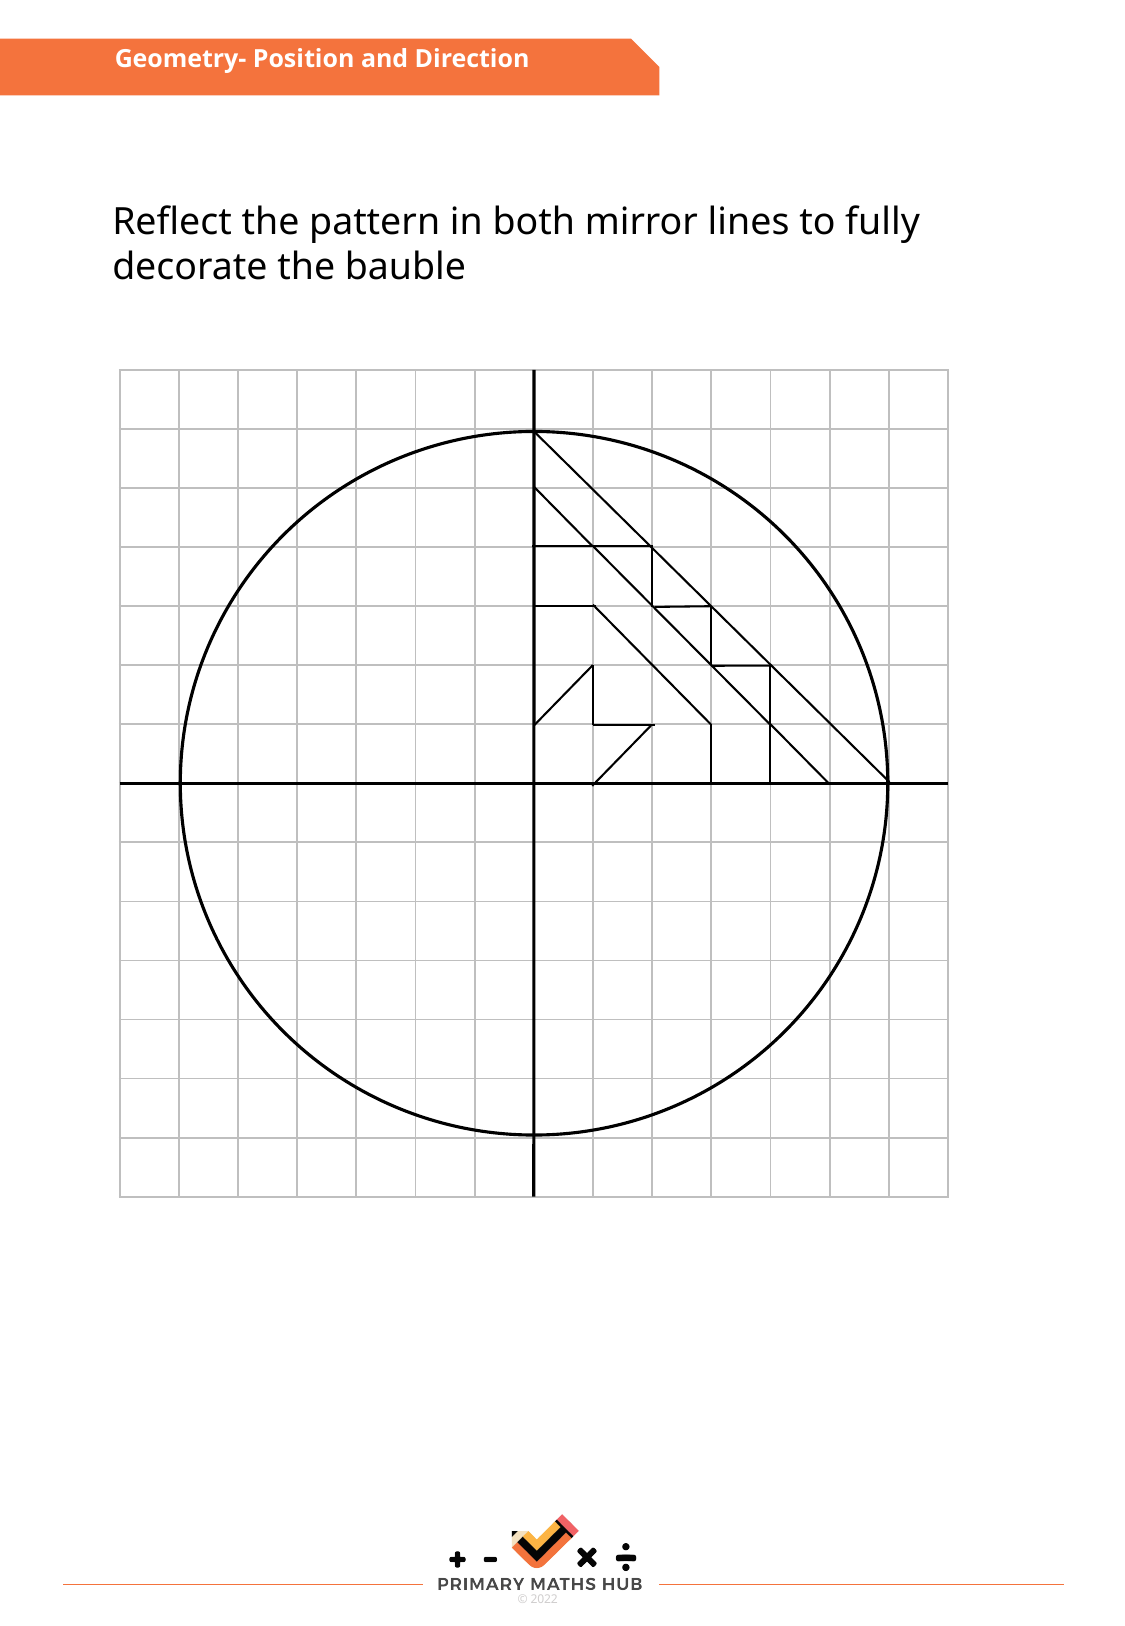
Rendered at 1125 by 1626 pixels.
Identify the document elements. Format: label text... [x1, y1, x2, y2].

table_cell [121, 902, 178, 960]
table_cell [121, 666, 178, 723]
text_box [179, 430, 534, 783]
table_header [831, 371, 888, 428]
table_cell [416, 1117, 474, 1137]
table_header [890, 371, 947, 428]
table_cell [541, 1132, 592, 1137]
table_cell [239, 981, 269, 1019]
table_cell [180, 489, 237, 546]
table_cell [239, 489, 296, 546]
table_cell [180, 1020, 237, 1078]
table_cell [121, 843, 178, 901]
table_cell [476, 430, 513, 435]
table_cell [121, 607, 178, 664]
table_cell [239, 1020, 296, 1078]
table_cell [239, 1139, 296, 1196]
table_cell [831, 1079, 888, 1137]
table_cell [890, 1079, 947, 1137]
table_cell [476, 1139, 532, 1196]
table_cell [180, 1079, 237, 1137]
table_cell [121, 1139, 178, 1196]
table_cell [712, 1079, 770, 1137]
table_cell [121, 961, 178, 1019]
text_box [592, 782, 652, 786]
table_cell [180, 666, 199, 723]
table_cell [298, 1048, 337, 1078]
table_cell [121, 725, 178, 782]
table_header [653, 371, 710, 428]
table_cell [180, 1139, 237, 1196]
table_cell [121, 430, 178, 487]
table_cell [298, 1079, 355, 1137]
table_cell [890, 1020, 947, 1078]
table_cell [731, 1048, 770, 1078]
table_cell [771, 1079, 829, 1137]
table_cell [831, 1020, 888, 1078]
text_box © 2022 [429, 1584, 646, 1614]
table_cell [831, 1139, 888, 1196]
table_cell [594, 1117, 651, 1137]
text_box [534, 431, 890, 782]
picture [432, 1512, 648, 1597]
table_cell [298, 489, 336, 518]
table_cell [890, 548, 947, 605]
table_header [121, 371, 178, 428]
table_cell [890, 607, 947, 664]
table_cell [536, 1139, 592, 1196]
table_cell [771, 1020, 829, 1078]
table_cell [357, 1090, 415, 1137]
table_header [416, 371, 474, 428]
table_cell [121, 1079, 178, 1137]
table_cell [180, 548, 237, 605]
table_header [771, 371, 829, 428]
table_cell [180, 902, 226, 960]
table_cell [416, 430, 474, 450]
text_box [535, 784, 889, 1137]
table_cell [890, 843, 947, 901]
table_cell [298, 1139, 355, 1196]
table_cell [653, 1139, 710, 1196]
table_header [180, 371, 237, 428]
table_header [536, 371, 592, 428]
table_cell [180, 430, 237, 487]
table_cell [357, 1139, 415, 1196]
table_header [357, 371, 415, 428]
table_header [298, 371, 355, 428]
table_cell [712, 1139, 770, 1196]
table_cell [121, 548, 178, 605]
table_cell [239, 1079, 296, 1137]
table_cell [890, 725, 947, 782]
table_cell [298, 430, 355, 487]
table_cell [890, 666, 947, 723]
table_cell [799, 981, 829, 1019]
table_cell [180, 843, 199, 901]
text_box Geometry- Position and Direction [0, 37, 661, 97]
table_cell [653, 1091, 710, 1137]
table_cell [890, 430, 947, 487]
table_cell [180, 607, 226, 664]
table_cell [239, 548, 268, 585]
table_header [594, 371, 651, 428]
table_cell [594, 1139, 651, 1196]
text_box [179, 784, 534, 1137]
table_cell [831, 961, 888, 1019]
table_cell [890, 1139, 947, 1196]
text_box Reflect the pattern in both mirror lines to fully decorate the bauble [97, 189, 1064, 295]
table_cell [890, 902, 947, 960]
table_cell [121, 785, 178, 841]
table_cell [890, 489, 947, 546]
table_cell [416, 1139, 474, 1196]
table_cell [121, 1020, 178, 1078]
table_cell [890, 785, 947, 841]
table_cell [121, 489, 178, 546]
table_header [712, 371, 770, 428]
table_cell [476, 1132, 527, 1137]
table_cell [239, 430, 296, 487]
table_header [476, 371, 532, 428]
table_header [239, 371, 296, 428]
table_cell [890, 961, 947, 1019]
table_cell [869, 843, 888, 901]
table_cell [842, 902, 888, 960]
table_cell [771, 1139, 829, 1196]
table_cell [180, 961, 237, 1019]
table_cell [357, 430, 415, 476]
